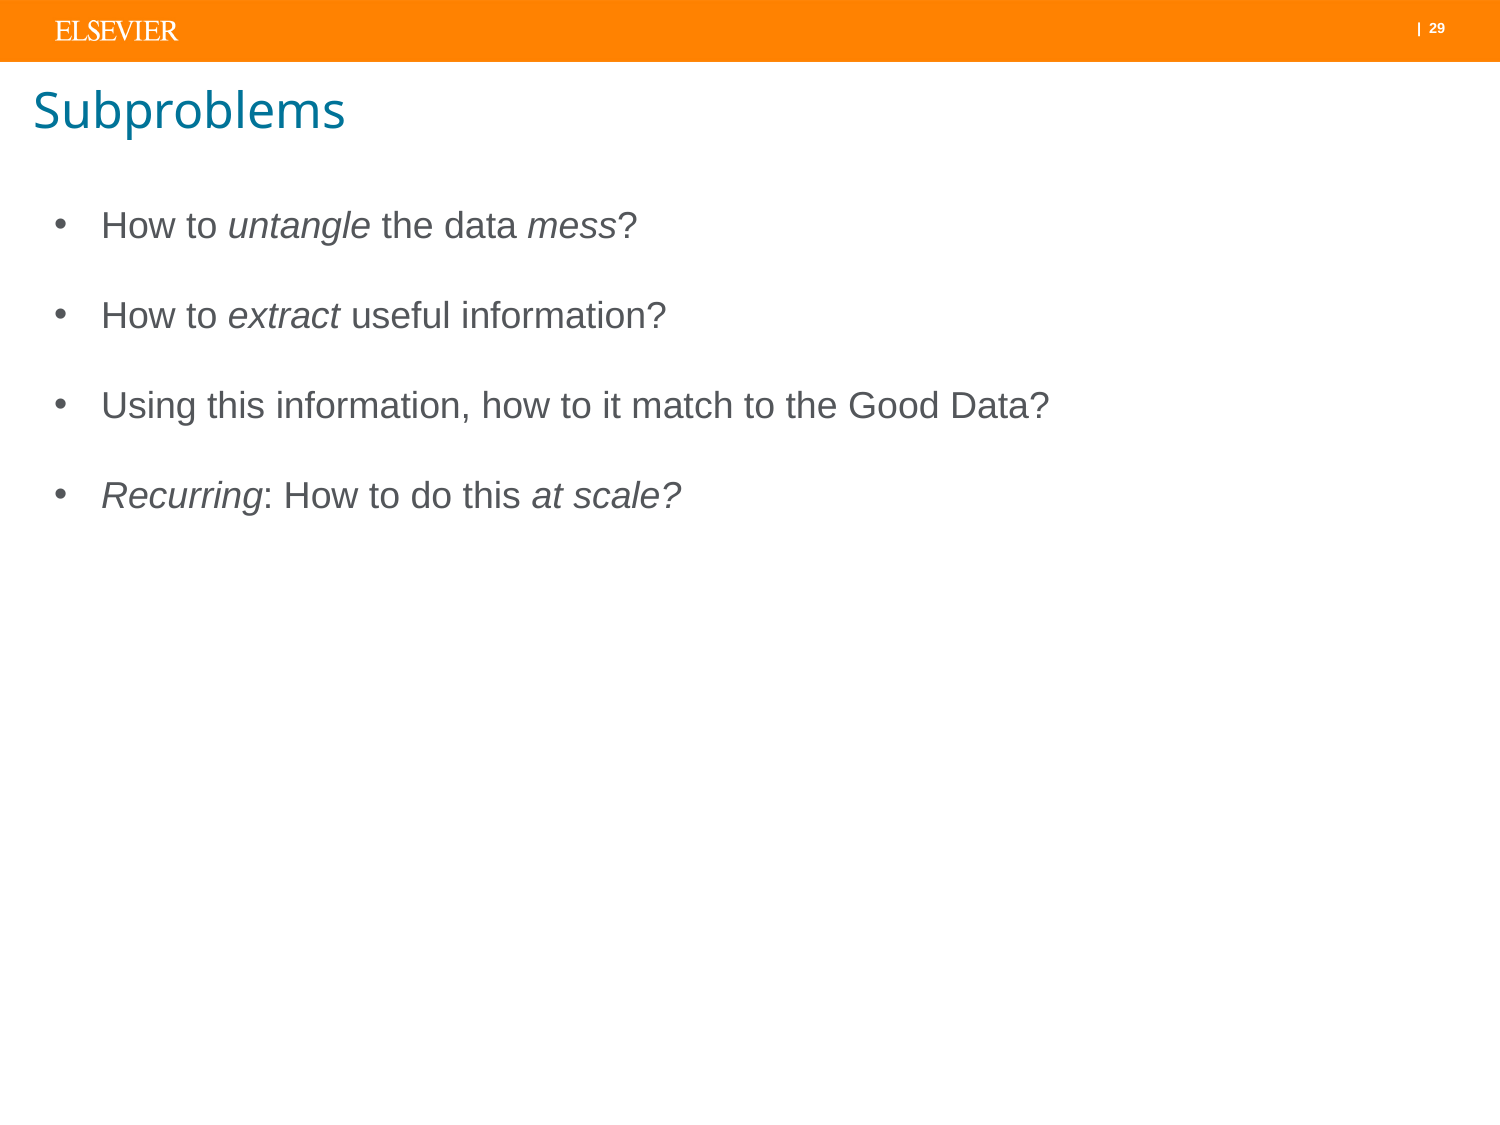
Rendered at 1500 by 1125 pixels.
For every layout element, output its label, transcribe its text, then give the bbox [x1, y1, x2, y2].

text_box How to untangle the data mess? How to extract useful information? Using this information, how to it match to the Good Data? Recurring: How to do this at scale? [39, 193, 1481, 524]
picture [0, 0, 1500, 62]
title Subproblems [19, 73, 1376, 143]
